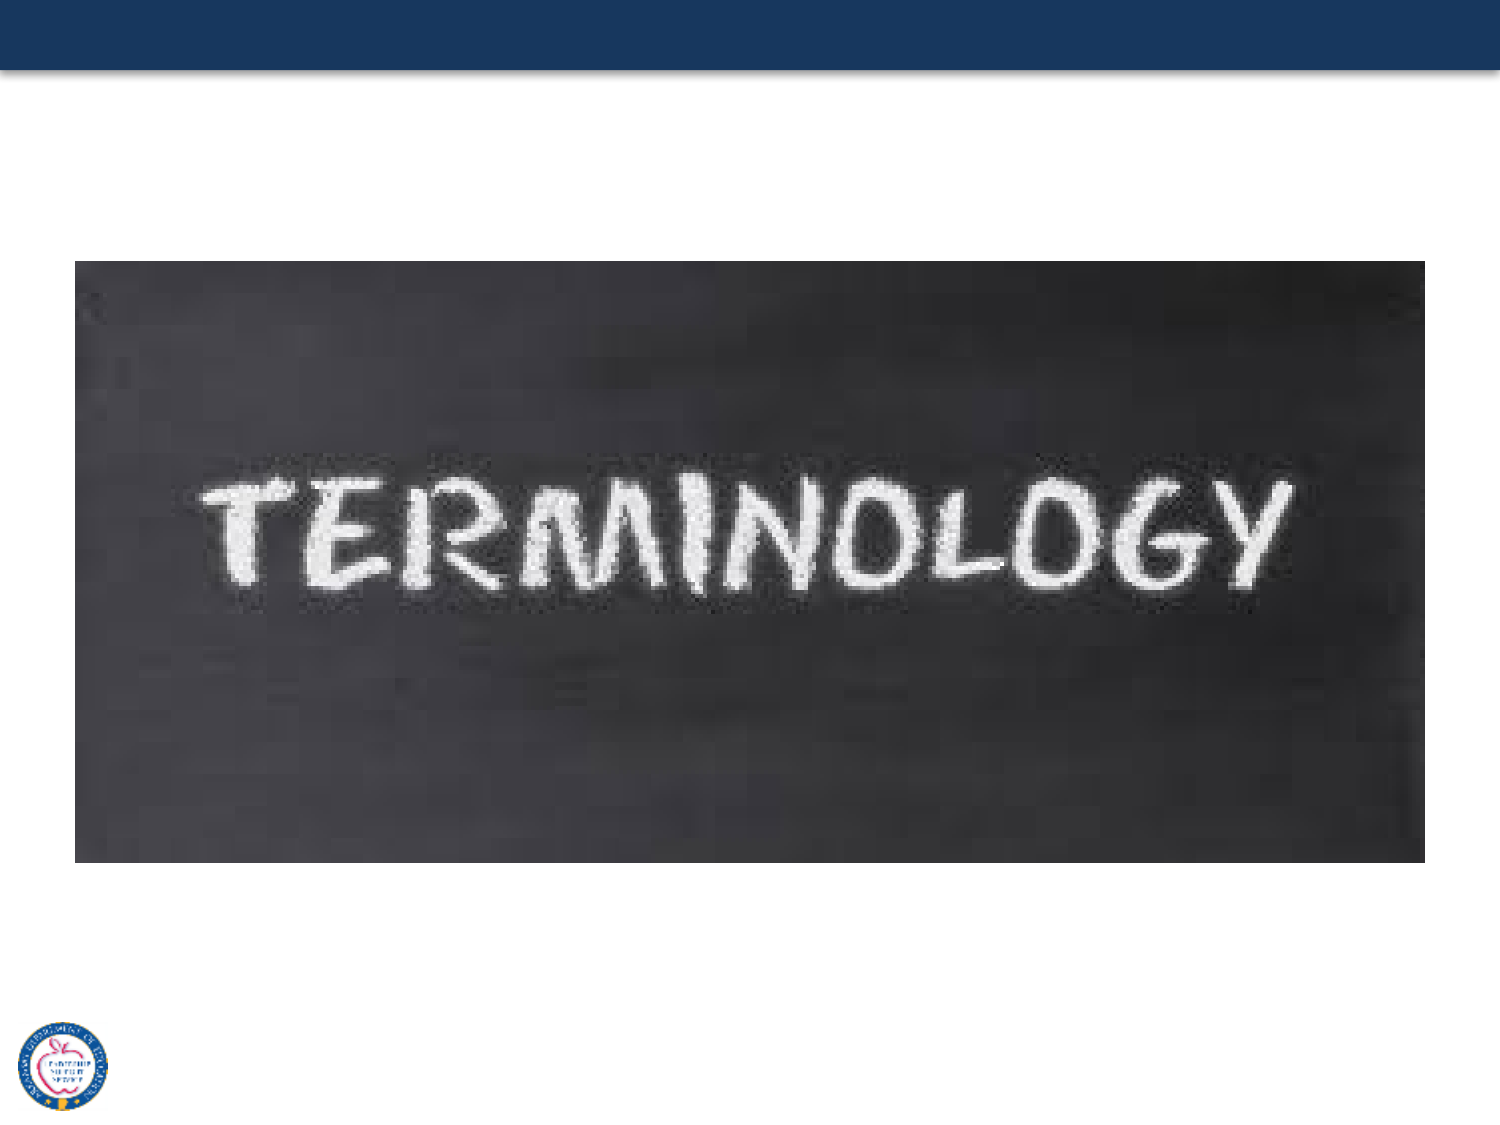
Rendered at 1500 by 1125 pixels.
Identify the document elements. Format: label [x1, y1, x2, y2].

picture [18, 1022, 108, 1111]
text_box [0, 0, 1500, 72]
list [74, 190, 1426, 934]
